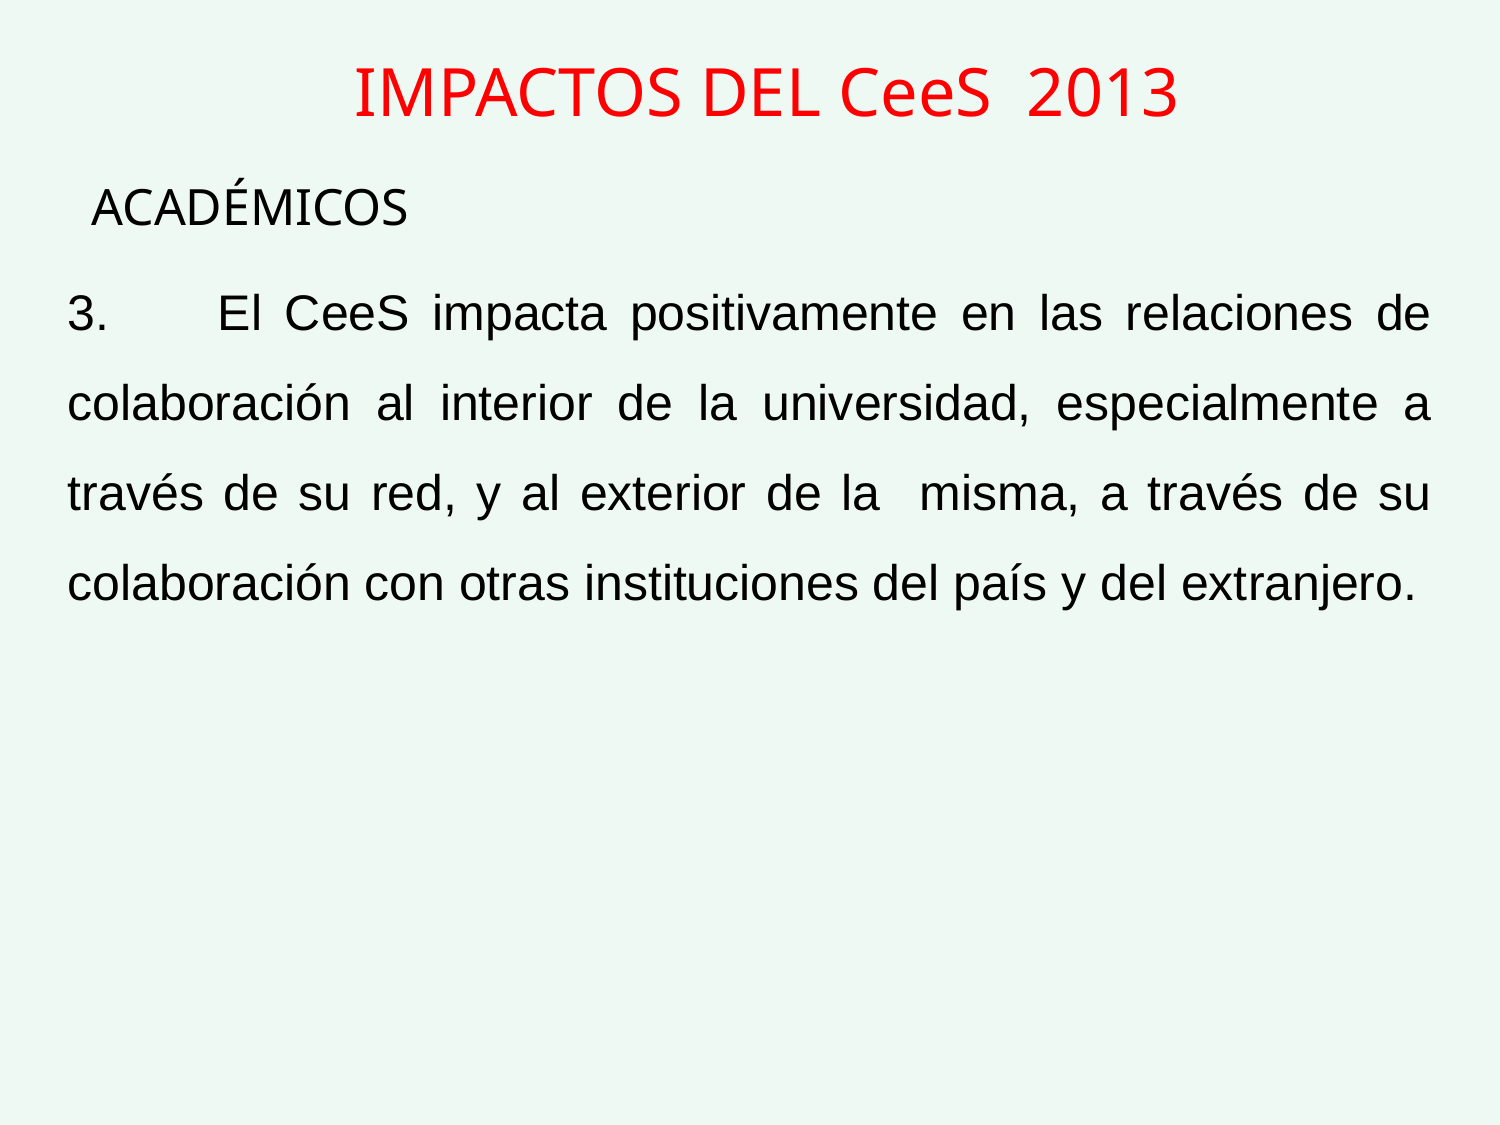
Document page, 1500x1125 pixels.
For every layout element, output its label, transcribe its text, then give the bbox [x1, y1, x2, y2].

text_box IMPACTOS DEL CeeS 2013 [206, 42, 1330, 138]
text_box ACADÉMICOS [76, 167, 467, 243]
text_box 3. El CeeS impacta positivamente en las relaciones de colaboración al interior de la universidad, especialmente a través de su red, y al exterior de la misma, a través de su colaboración con otras instituciones del país y del extranjero. [53, 243, 1447, 619]
